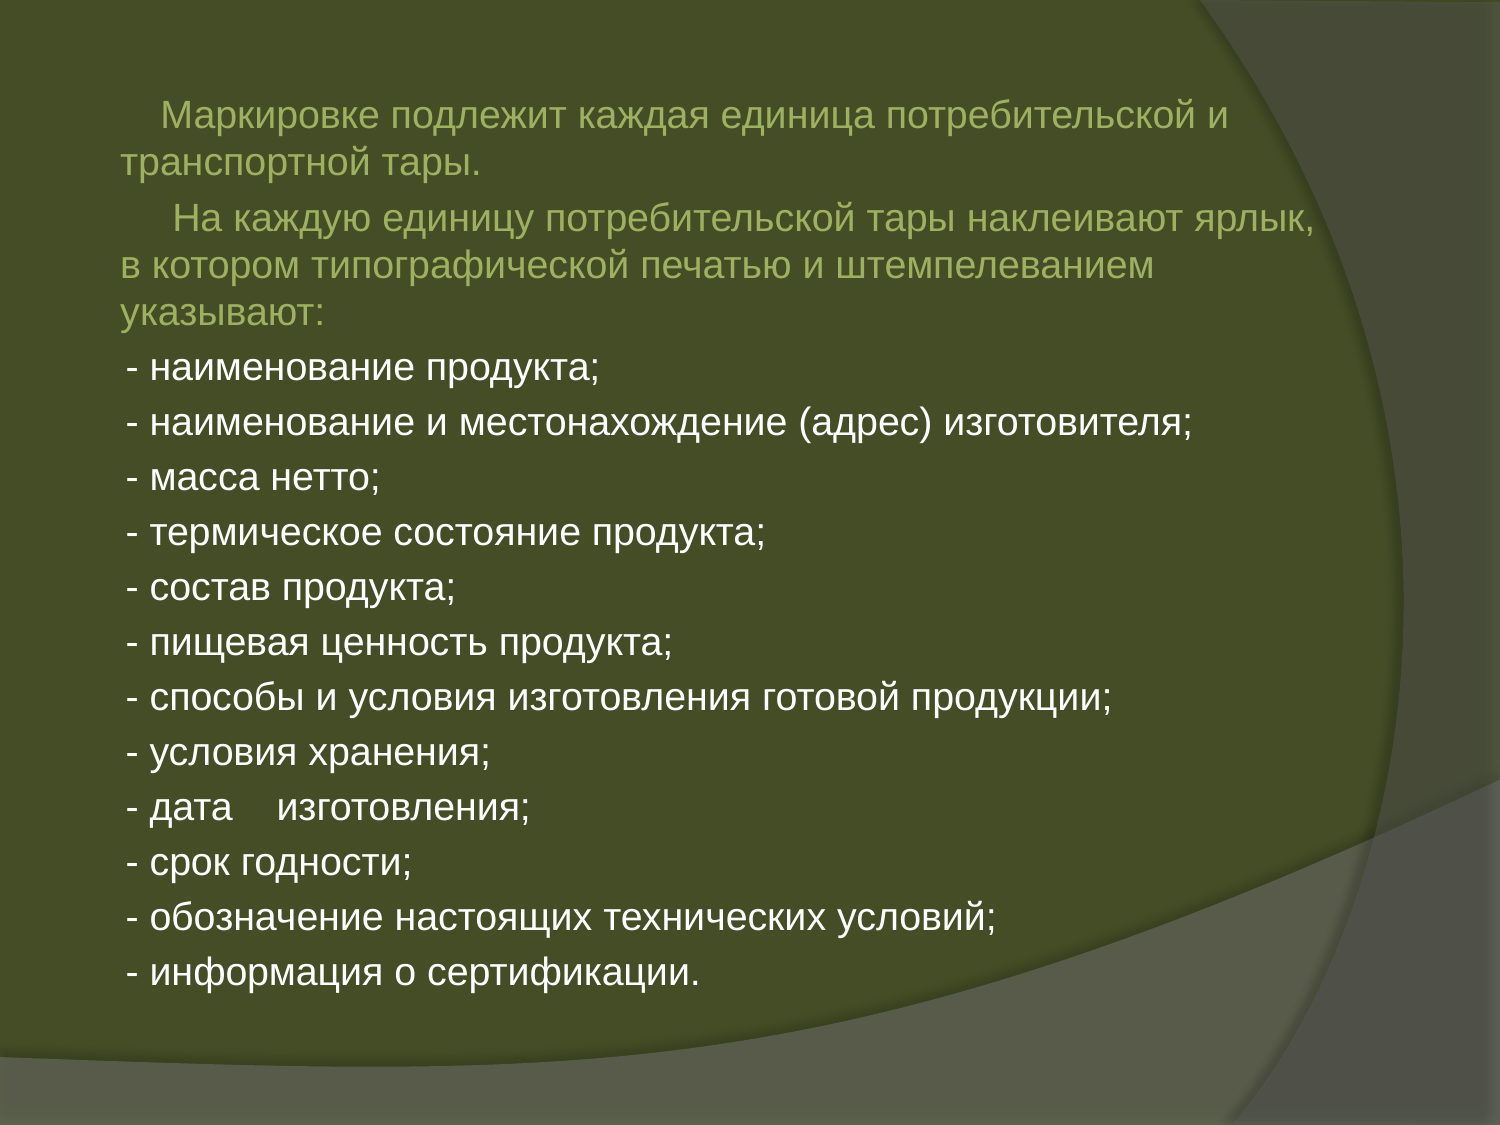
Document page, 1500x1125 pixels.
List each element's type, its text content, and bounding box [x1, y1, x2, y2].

list Маркировке подлежит каждая единица потребительской и транспортной тары. На каждую единицу потребительской тары наклеивают ярлык, в котором типографической печатью и штемпелеванием указывают: - наименование продукта; - наименование и местонахождение (адрес) изготовителя; - масса нетто; - термическое состояние продукта; - состав продукта; - пищевая ценность продукта; - способы и условия изготовления готовой продукции; - условия хранения; - дата изготовления; - срок годности; - обозначение настоящих технических условий; - информация о сертификации. [105, 82, 1360, 1005]
